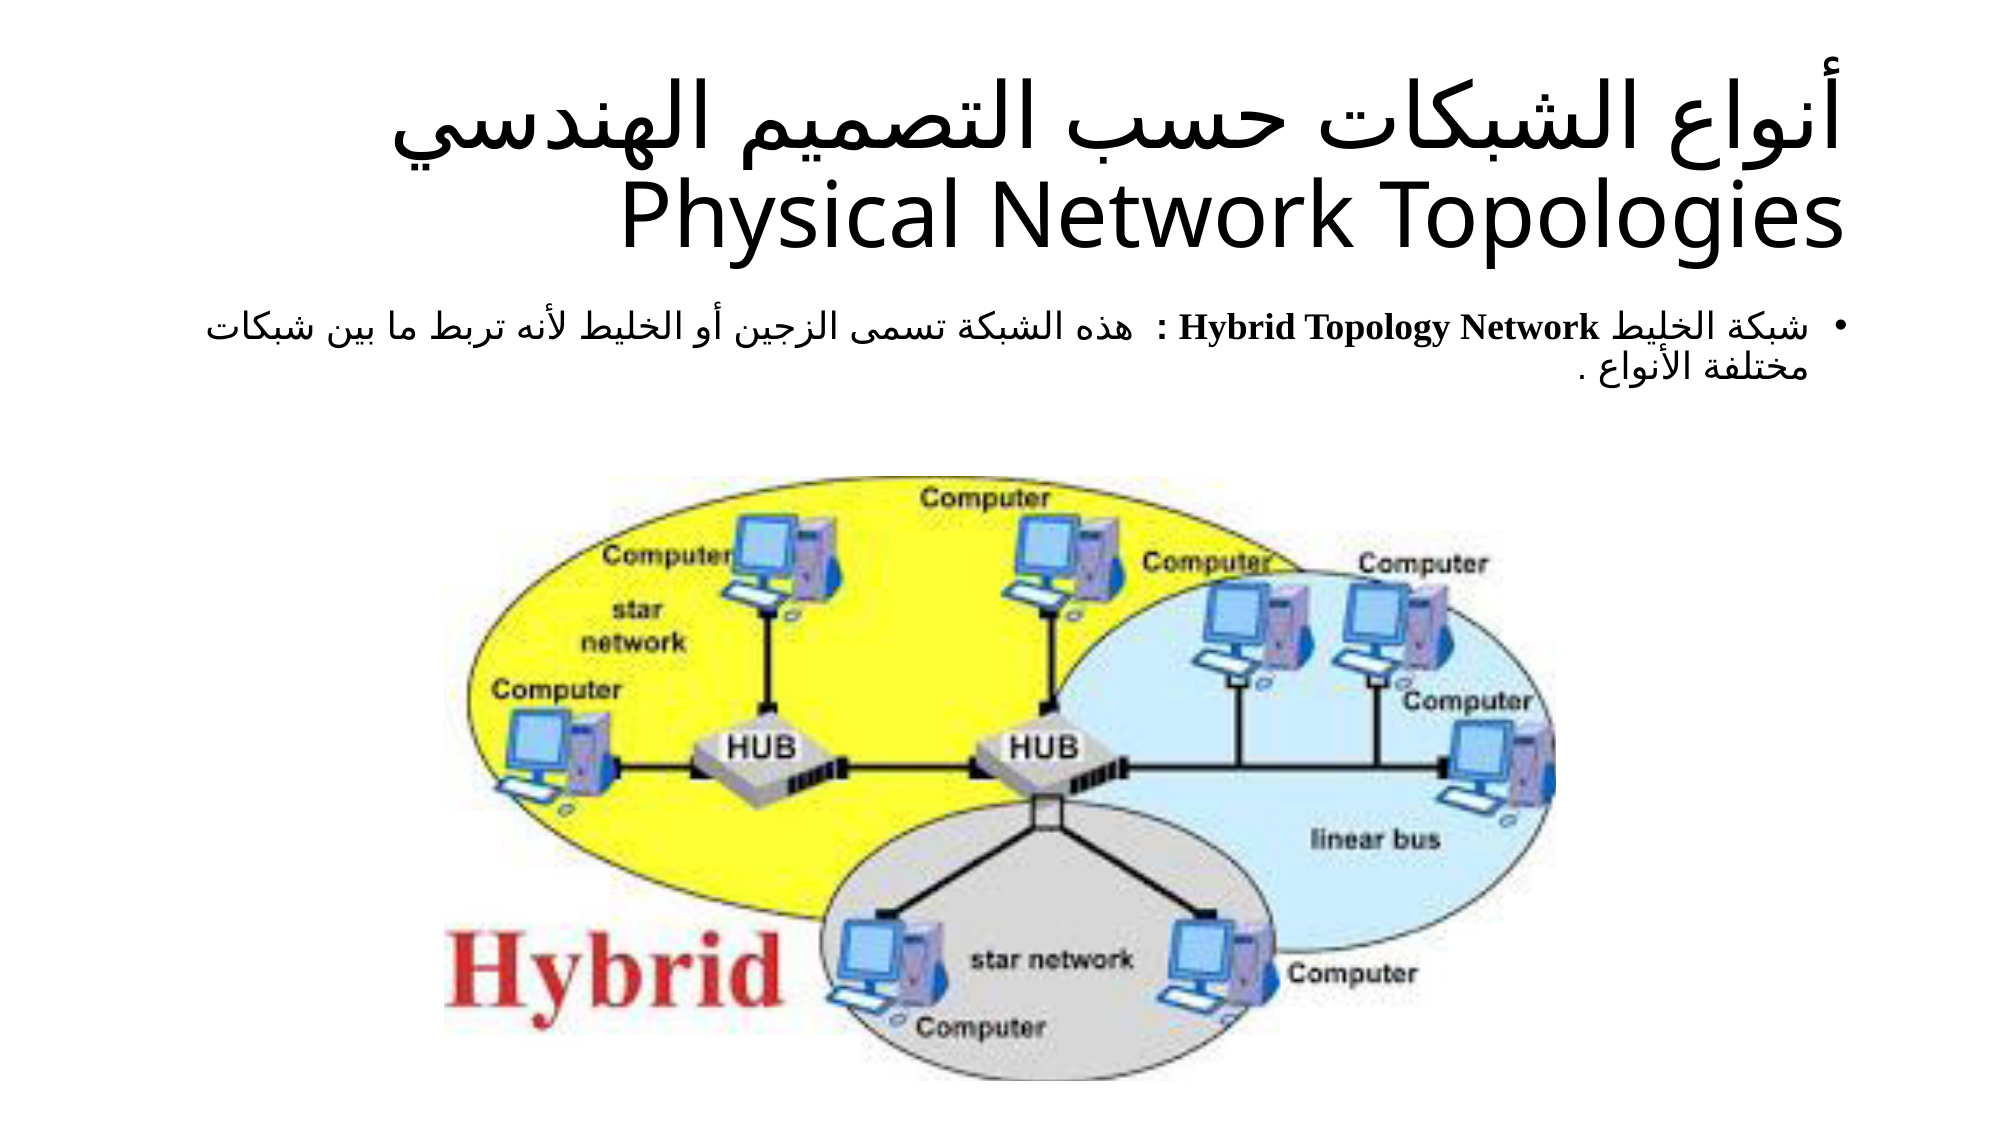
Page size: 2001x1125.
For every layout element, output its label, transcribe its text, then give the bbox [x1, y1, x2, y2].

title أنواع الشبكات حسب التصميم الهندسي Physical Network Topologies [137, 59, 1863, 278]
picture [444, 476, 1556, 1081]
list شبكة الخليط Hybrid Topology Network : هذه الشبكة تسمى الزجين أو الخليط لأنه تربط ما بين شبكات مختلفة الأنواع . [137, 299, 1863, 1014]
